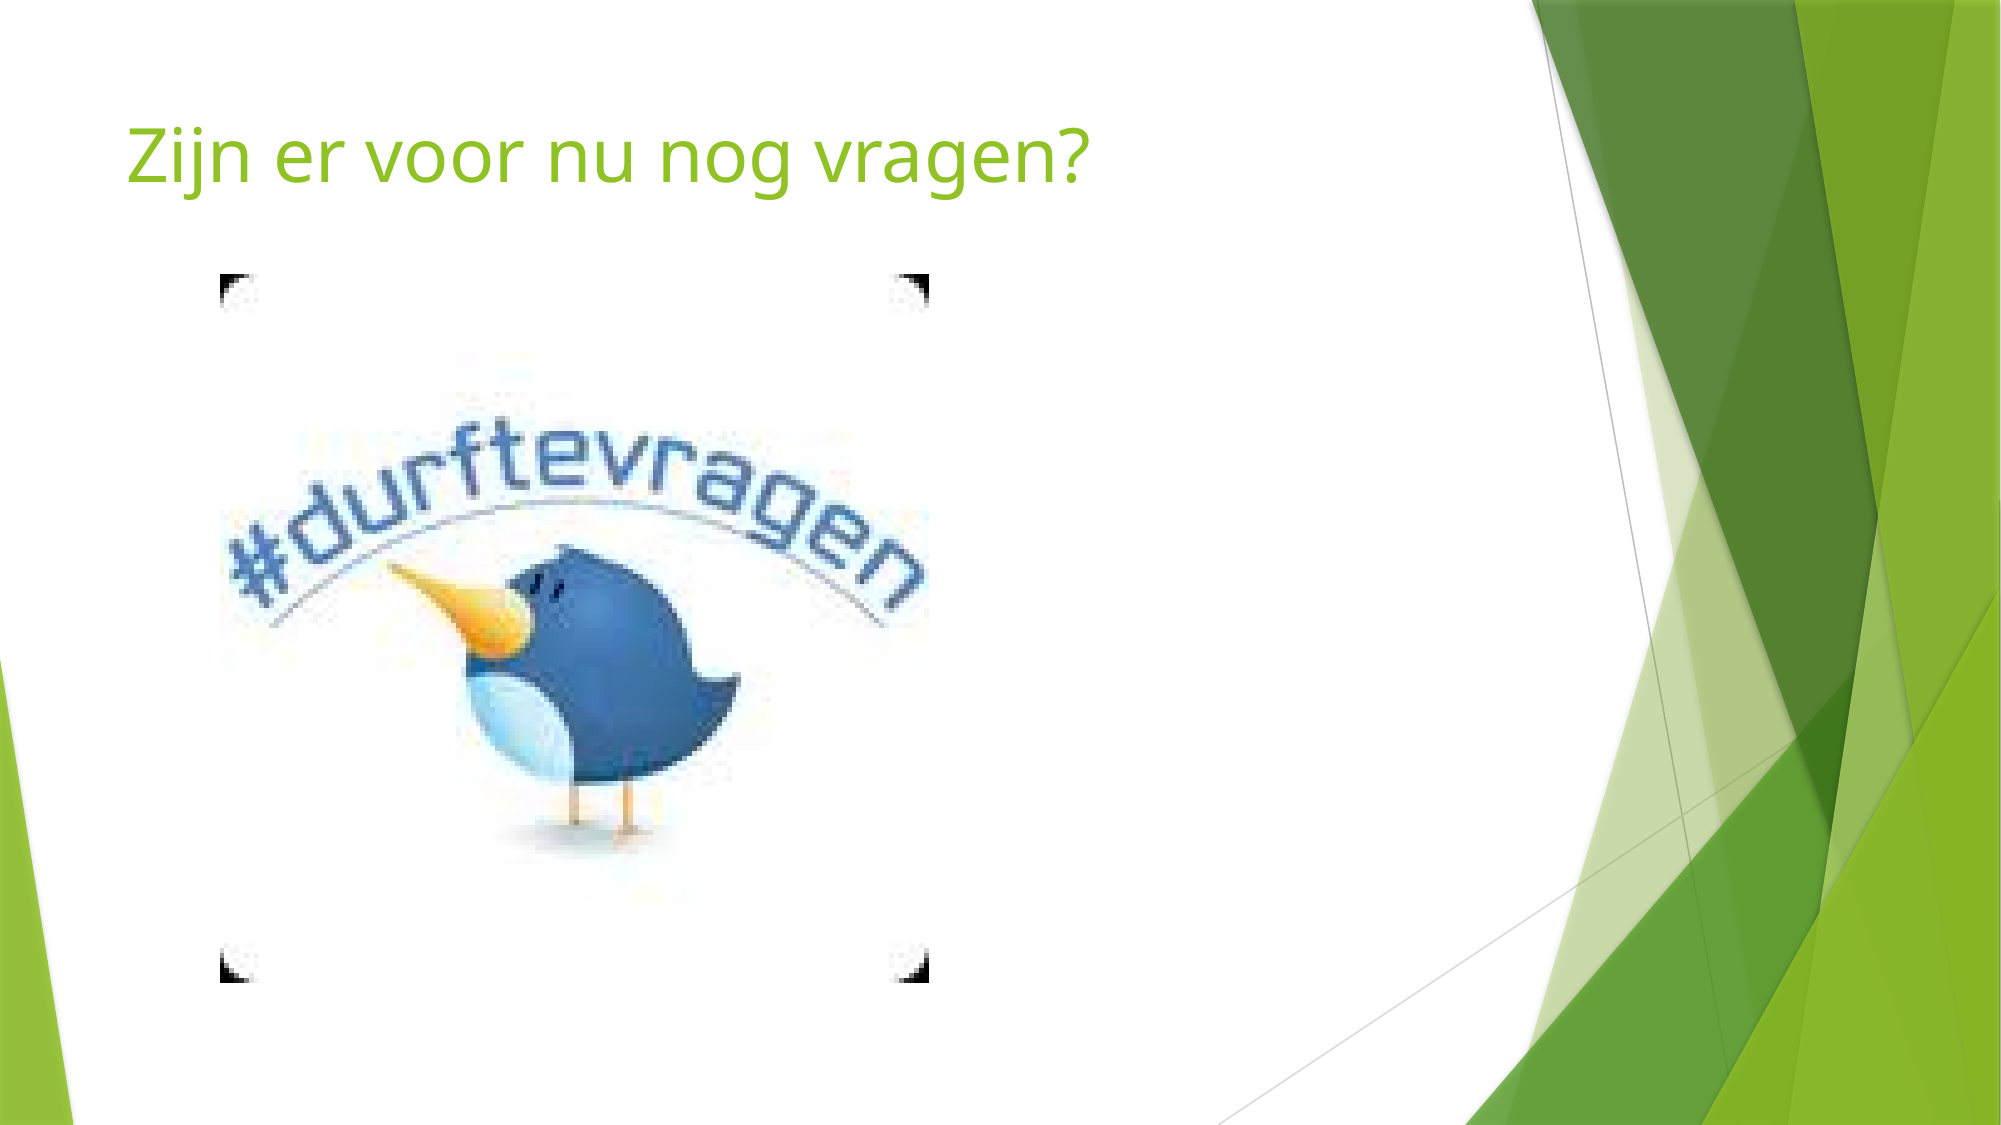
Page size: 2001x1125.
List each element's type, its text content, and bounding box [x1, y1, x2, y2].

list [220, 274, 930, 984]
title Zijn er voor nu nog vragen? [111, 99, 1522, 217]
